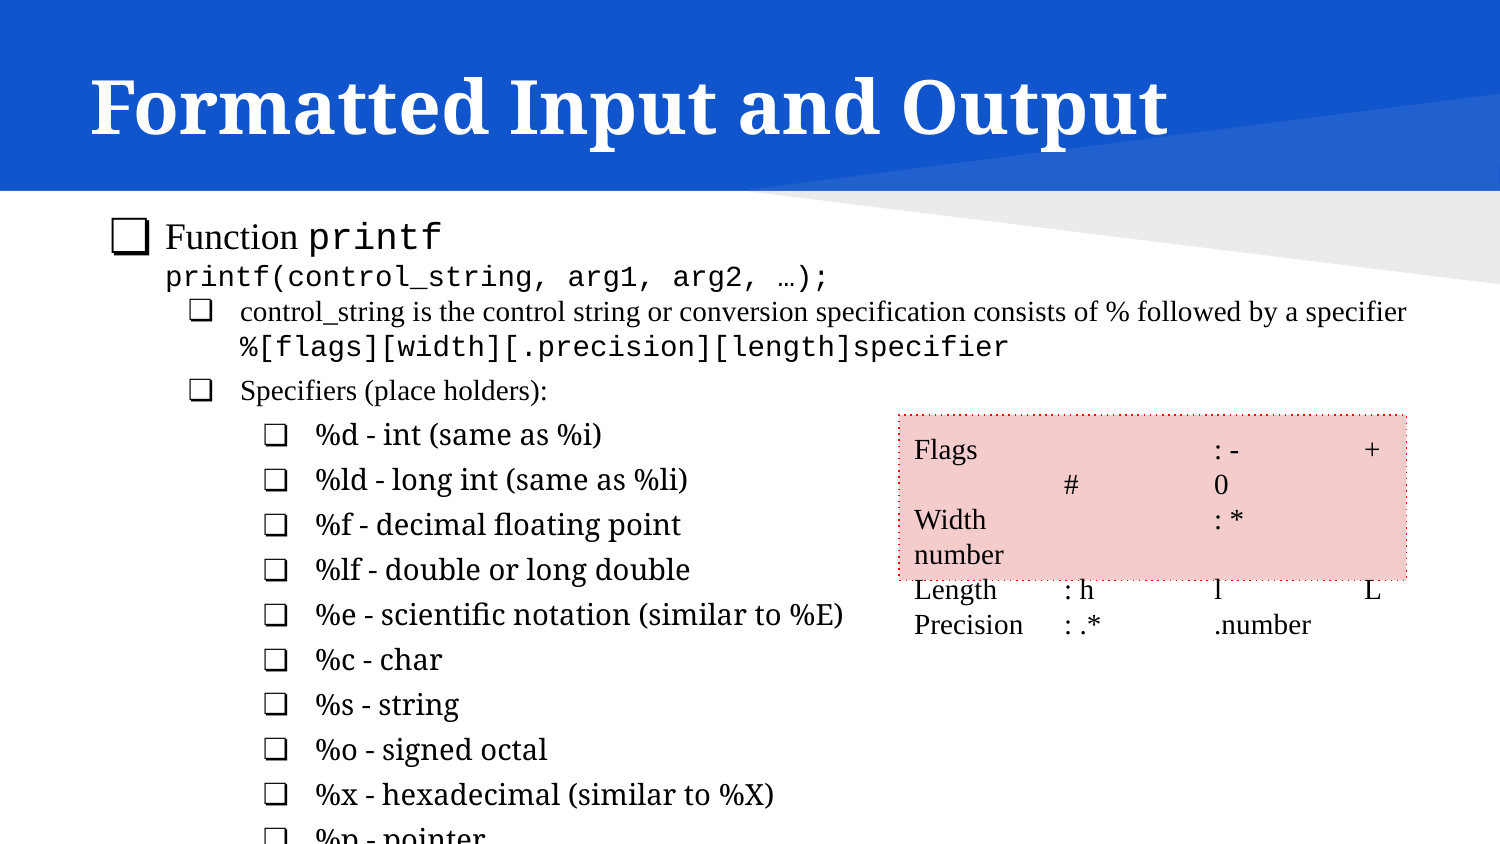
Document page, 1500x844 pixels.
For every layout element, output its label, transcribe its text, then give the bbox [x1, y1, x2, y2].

text_box Flags : - + # 0 Width : * number Length : h l L Precision : .* .number [899, 415, 1407, 581]
list Function printf printf(control_string, arg1, arg2, …); control_string is the control string or conversion specification consists of % followed by a specifier %[flags][width][.precision][length]specifier Specifiers (place holders): %d - int (same as %i) %ld - long int (same as %li) %f - decimal floating point %lf - double or long double %e - scientific notation (similar to %E) %c - char %s - string %o - signed octal %x - hexadecimal (similar to %X) %p - pointer %%- % Optional width, length precision and flags [75, 196, 1425, 808]
title Formatted Input and Output [75, 33, 1425, 175]
